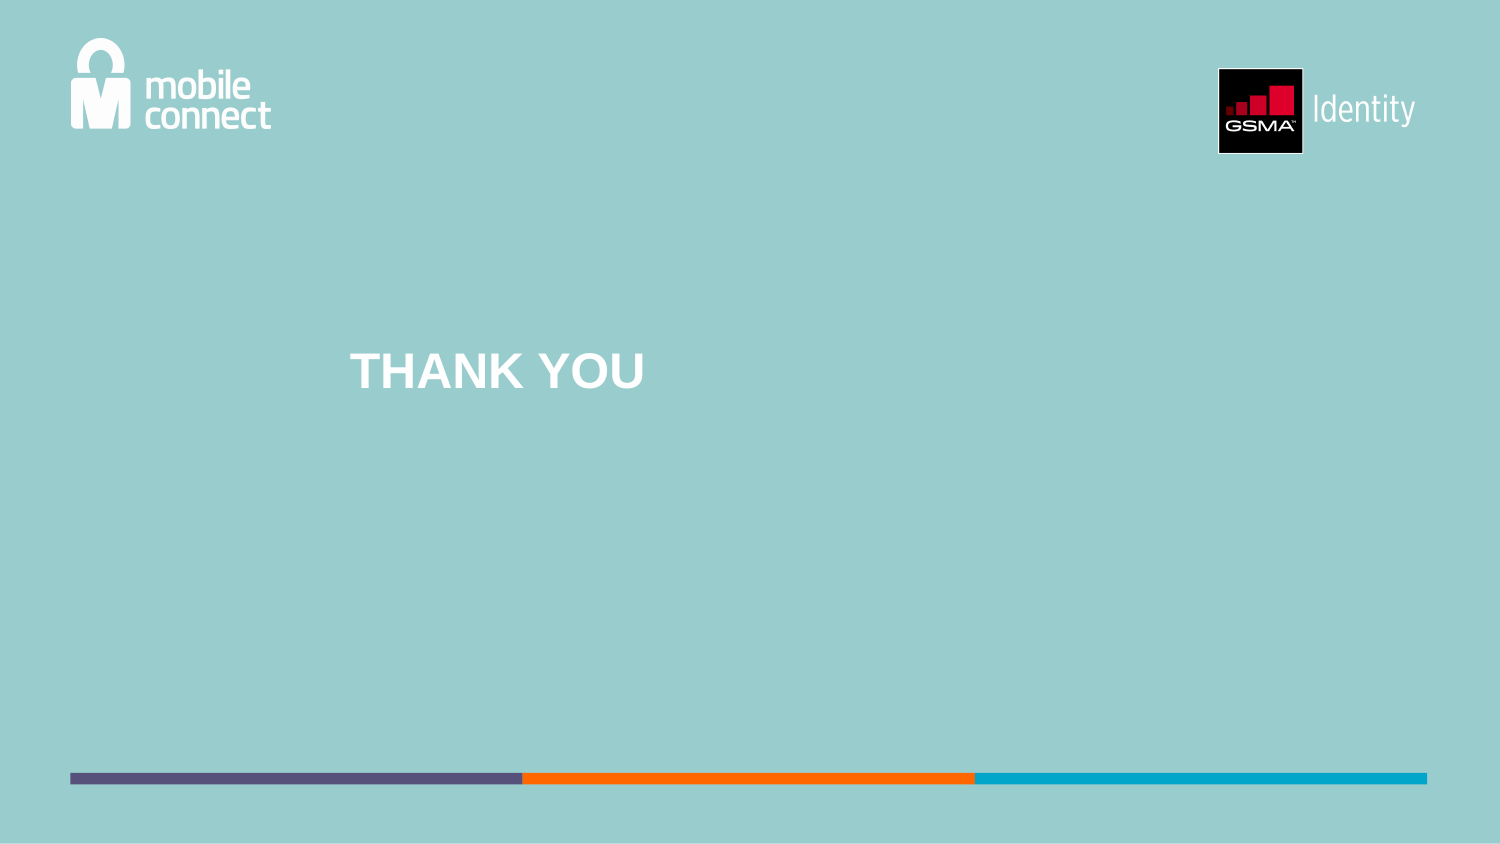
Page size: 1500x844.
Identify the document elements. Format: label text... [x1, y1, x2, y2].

picture [1218, 68, 1415, 154]
title THANK YOU [0, 331, 950, 442]
picture [71, 38, 271, 129]
